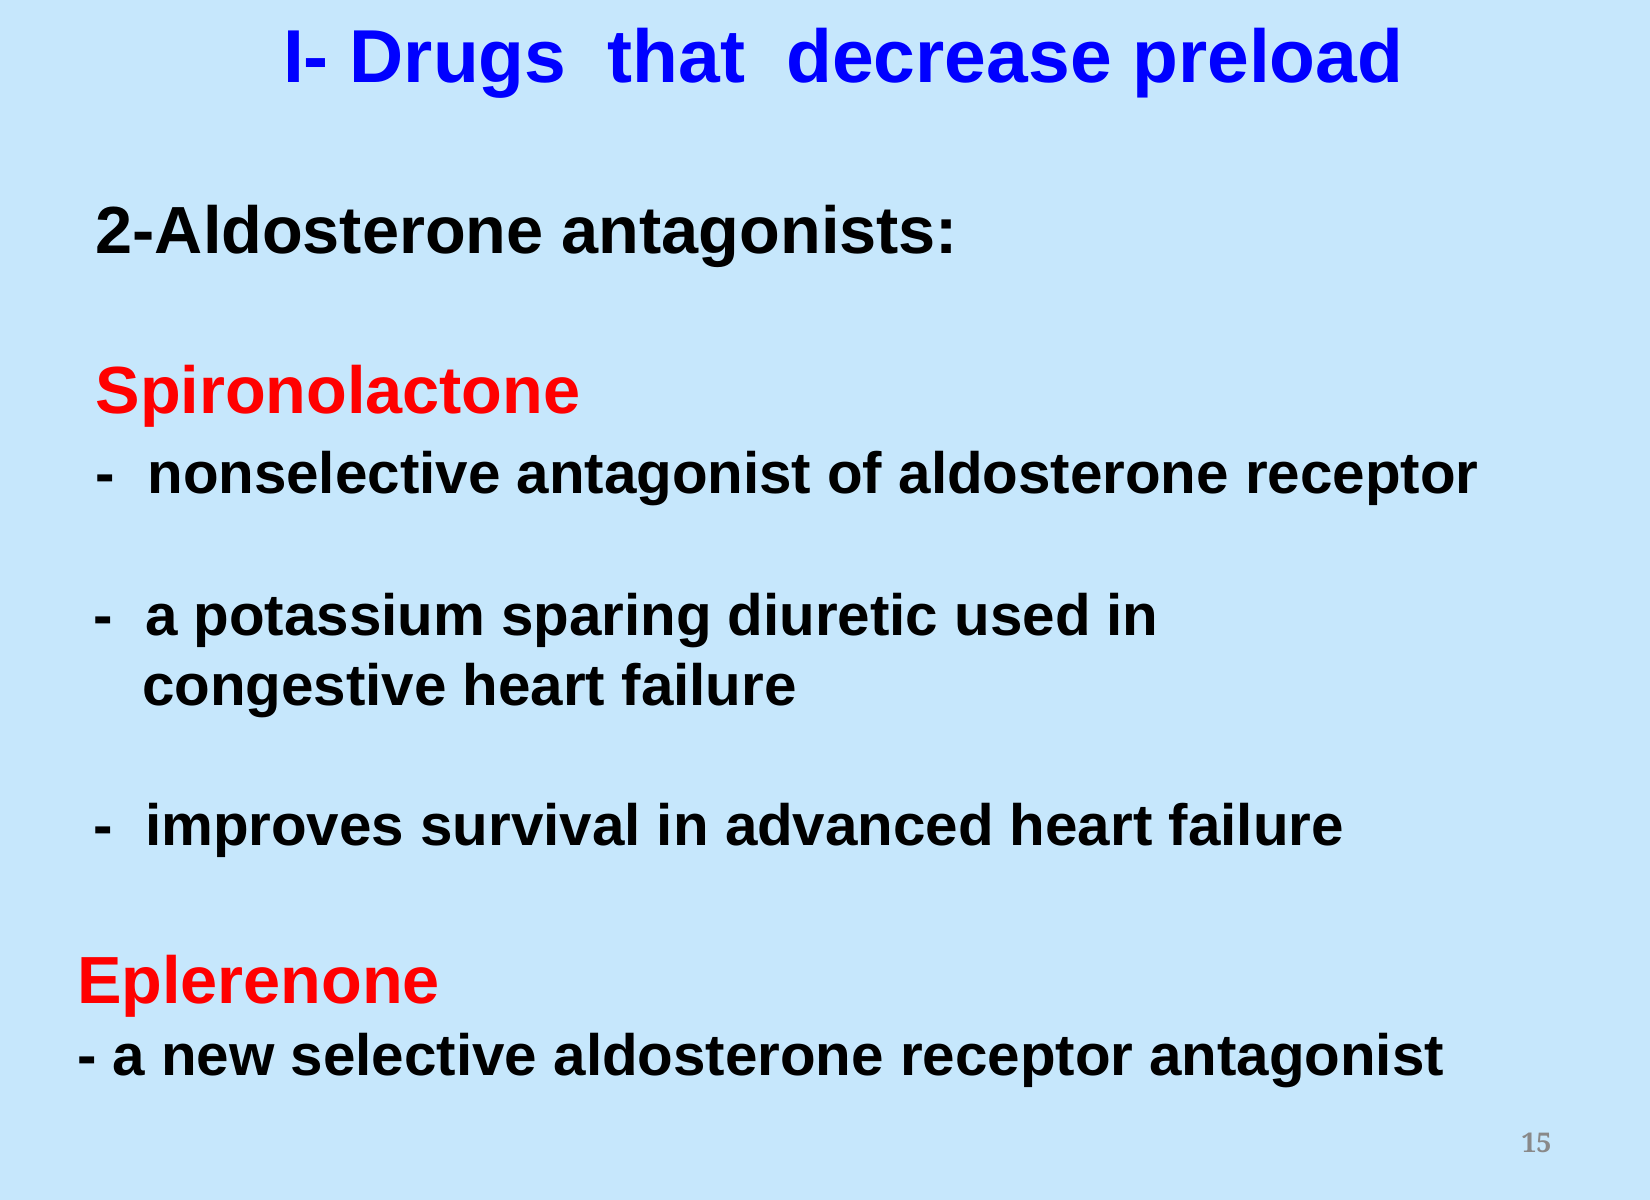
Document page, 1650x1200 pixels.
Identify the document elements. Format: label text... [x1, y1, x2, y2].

text_box I- Drugs that decrease preload 2-Aldosterone antagonists: Spironolactone - nonselective antagonist of aldosterone receptor - a potassium sparing diuretic used in congestive heart failure - improves survival in advanced heart failure Eplerenone - a new selective aldosterone receptor antagonist [62, 0, 1625, 1200]
